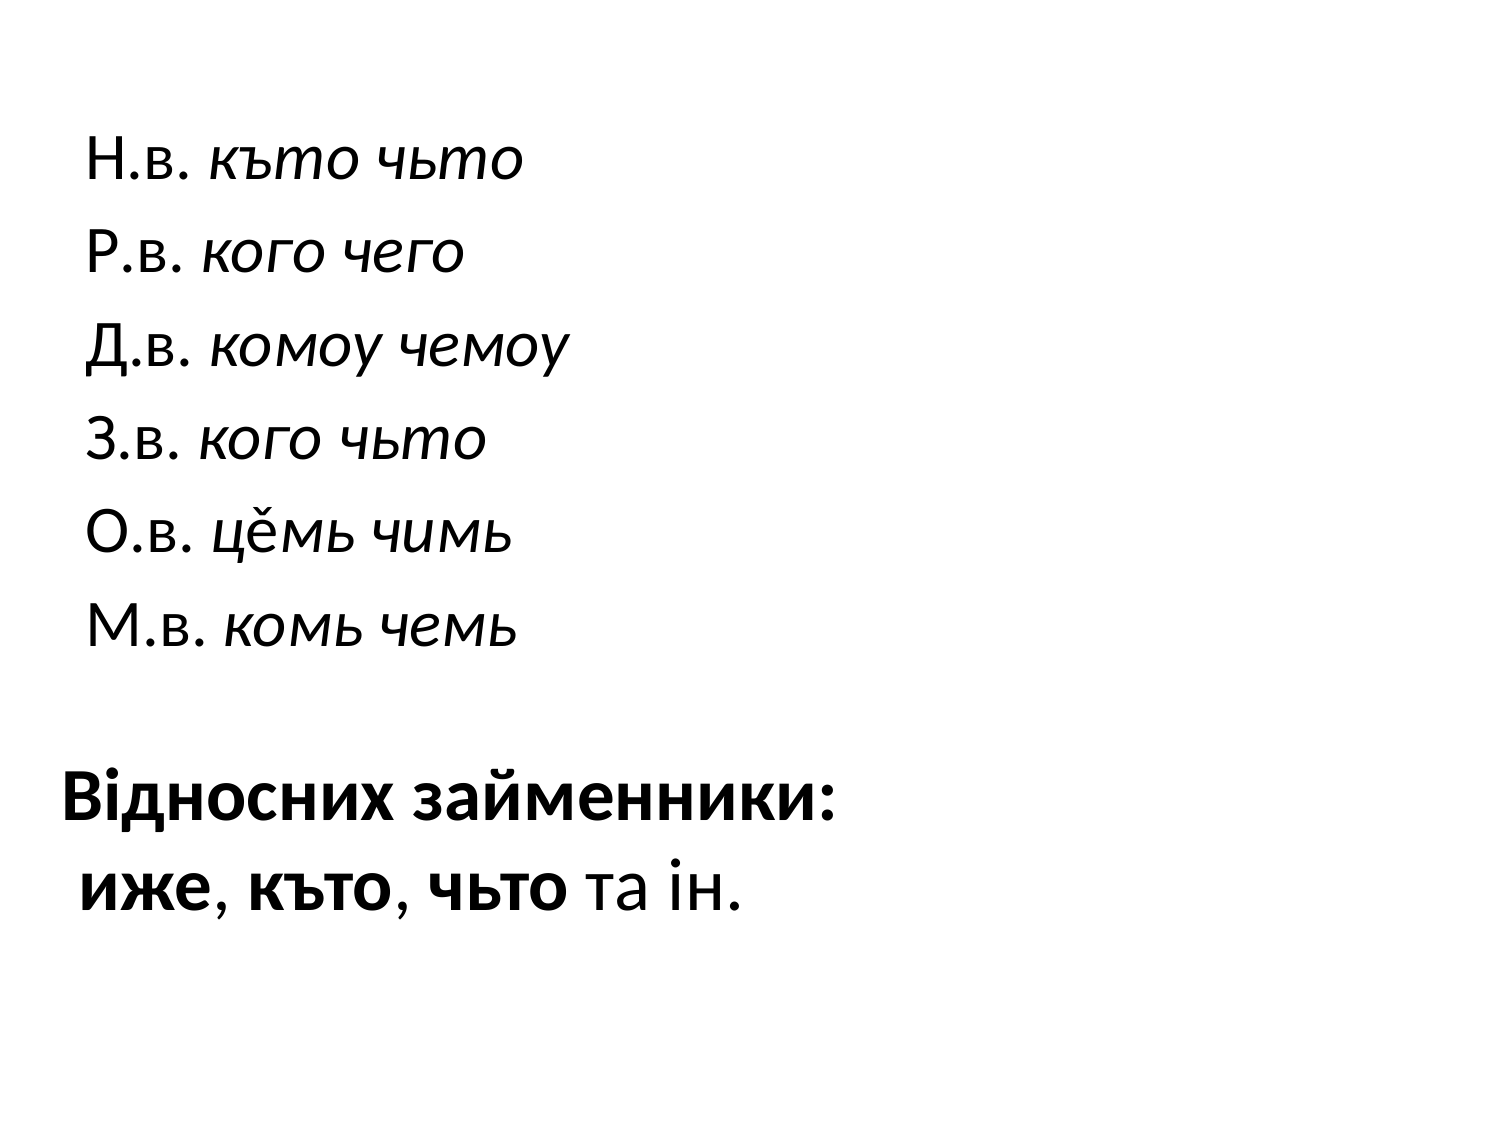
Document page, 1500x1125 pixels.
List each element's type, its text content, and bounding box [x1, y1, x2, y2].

list Н.в. къто чьто Р.в. кого чего Д.в. комоу чемоу З.в. кого чьто О.в. цěмь чимь М.в. комь чемь [70, 105, 1421, 848]
text_box Відносних займенники: иже, къто, чьто та ін. [46, 738, 1266, 933]
